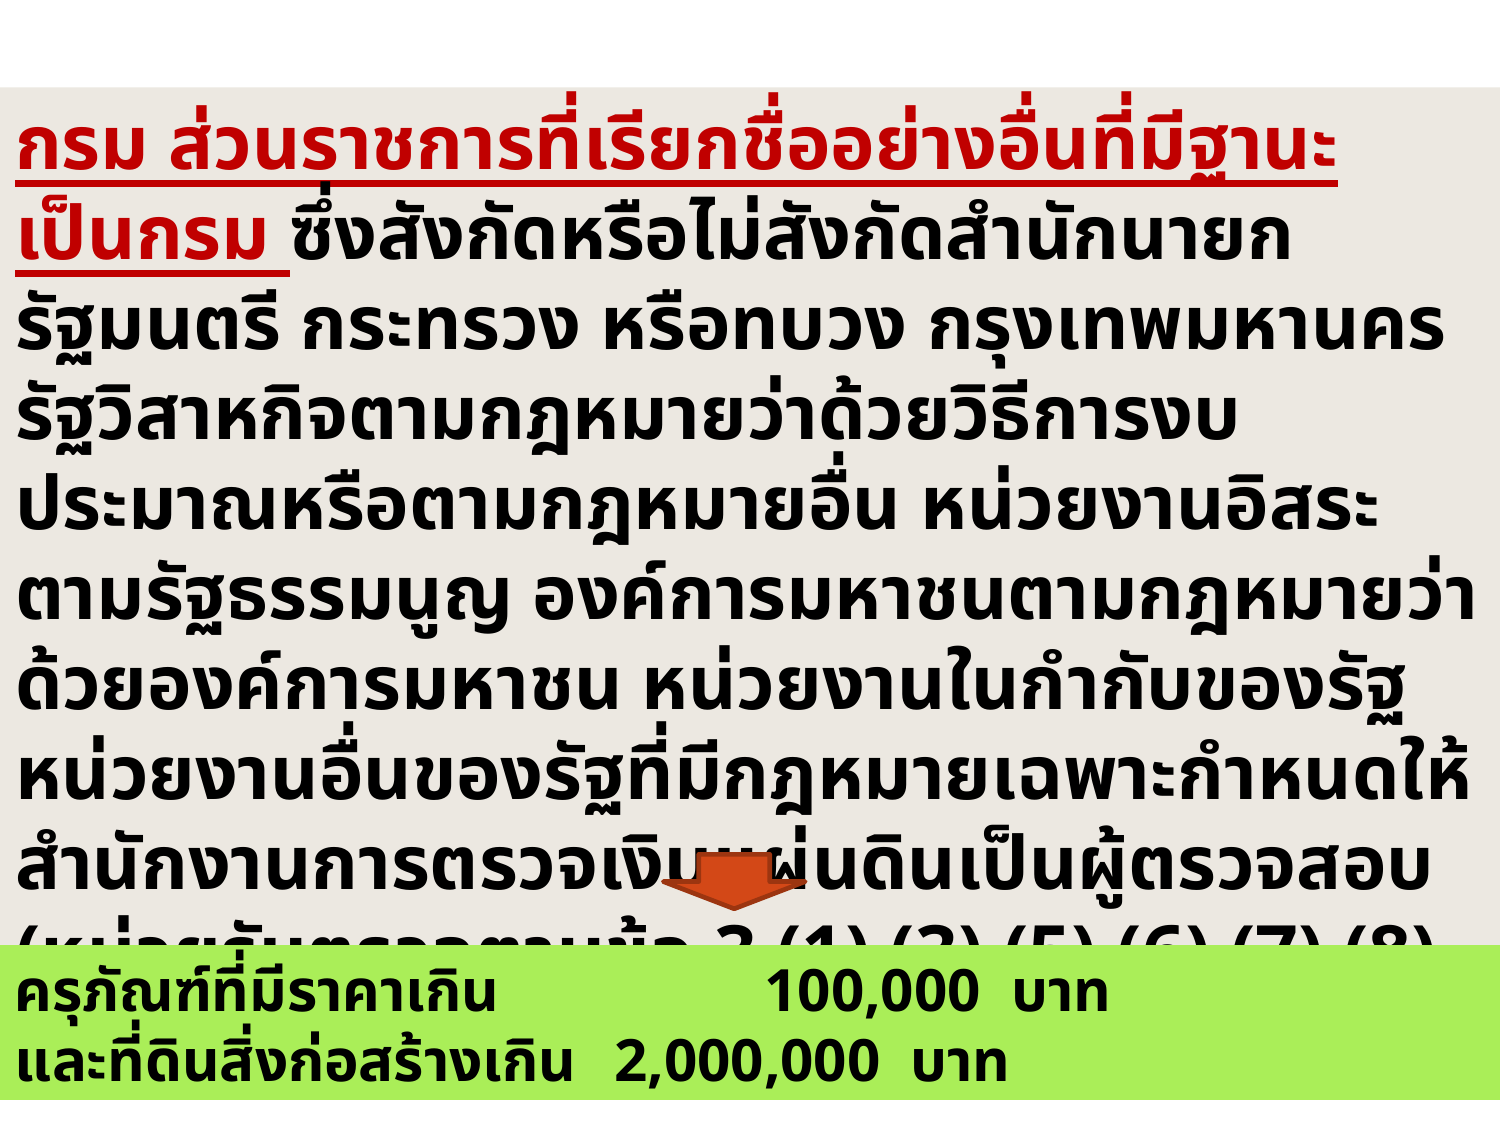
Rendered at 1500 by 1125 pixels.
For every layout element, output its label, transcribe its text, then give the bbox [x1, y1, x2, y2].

text_box กรม ส่วนราชการที่เรียกชื่ออย่างอื่นที่มีฐานะเป็นกรม ซึ่งสังกัดหรือไม่สังกัดสำนักนายกรัฐมนตรี กระทรวง หรือทบวง กรุงเทพมหานคร รัฐวิสาหกิจตามกฎหมายว่าด้วยวิธีการงบประมาณหรือตามกฎหมายอื่น หน่วยงานอิสระตามรัฐธรรมนูญ องค์การมหาชนตามกฎหมายว่าด้วยองค์การมหาชน หน่วยงานในกำกับของรัฐ หน่วยงานอื่นของรัฐที่มีกฎหมายเฉพาะกำหนดให้สำนักงานการตรวจเงินแผ่นดินเป็นผู้ตรวจสอบ (หน่วยรับตรวจตามข้อ 3 (1) (3) (5) (6) (7) (8) และ (9) [0, 87, 1500, 945]
text_box ครุภัณฑ์ที่มีราคาเกิน 100,000 บาท และที่ดินสิ่งก่อสร้างเกิน 2,000,000 บาท [0, 945, 1500, 1100]
text_box [661, 852, 808, 911]
